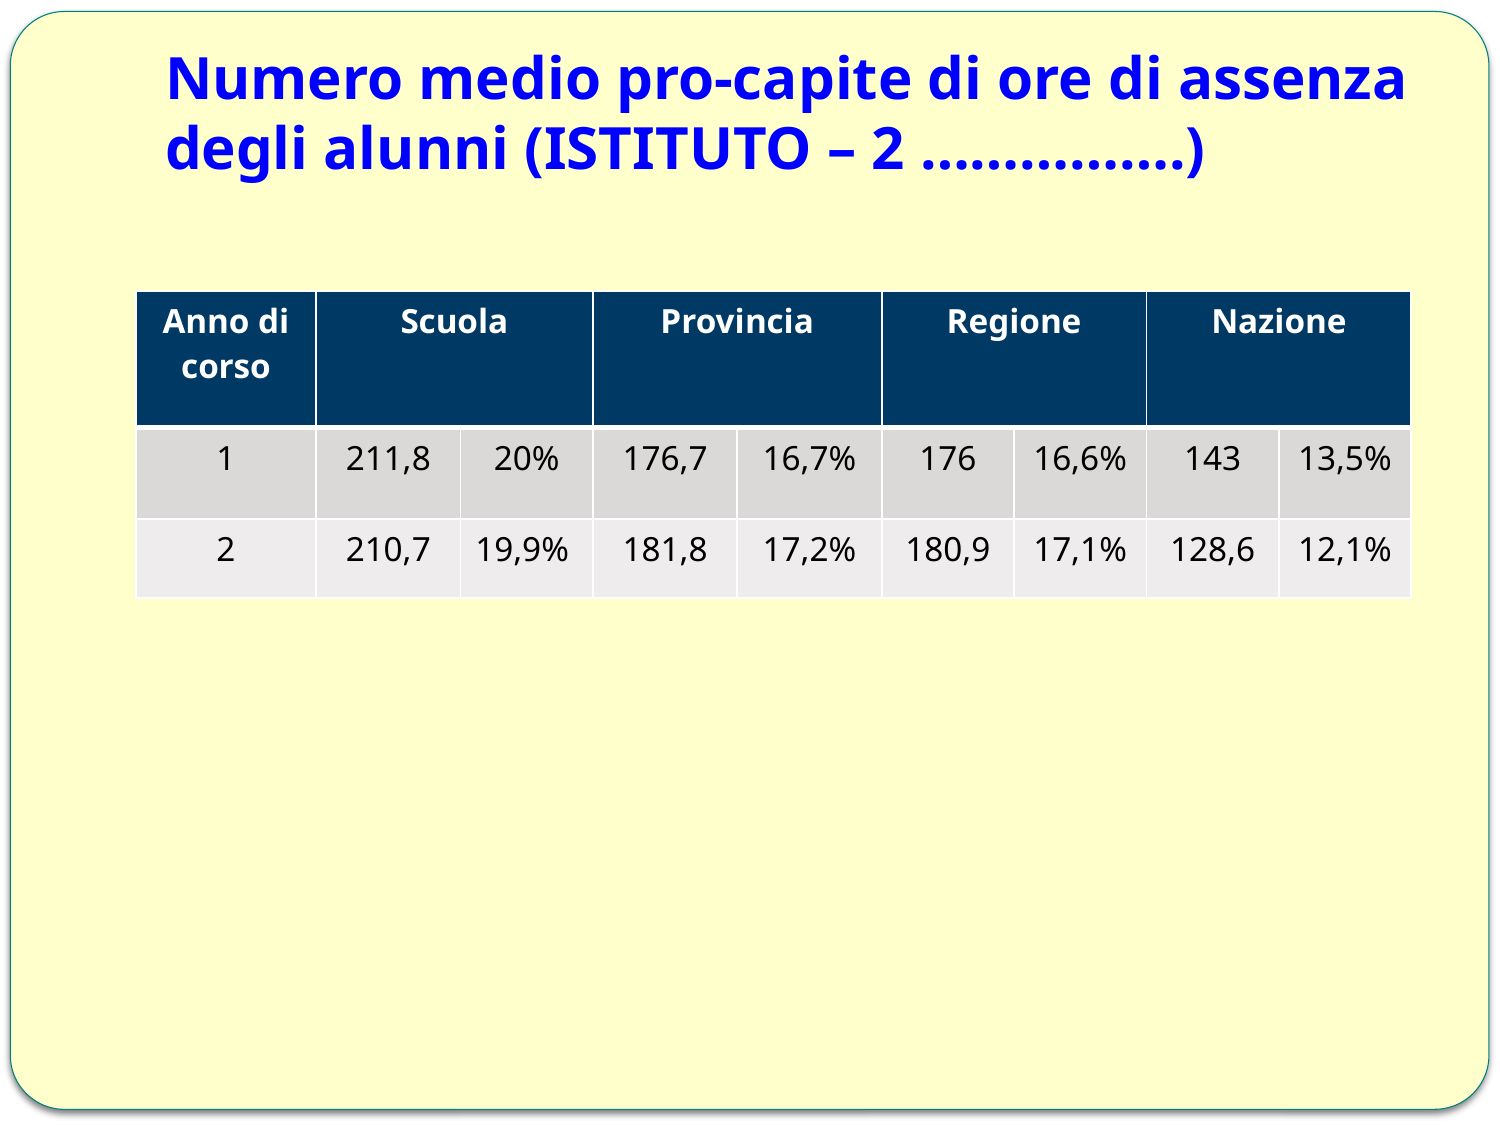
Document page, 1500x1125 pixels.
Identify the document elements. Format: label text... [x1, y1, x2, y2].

table_cell 13,5% [1280, 430, 1410, 518]
table_cell 143 [1147, 430, 1278, 518]
table_cell 180,9 [883, 520, 1013, 597]
table_cell 19,9% [461, 520, 592, 597]
table_cell 211,8 [317, 430, 460, 518]
table_header Anno di corso [137, 292, 315, 425]
table_header Provincia [594, 292, 881, 425]
table_cell 210,7 [317, 520, 460, 597]
table_header Scuola [317, 292, 592, 425]
table_cell 176,7 [594, 430, 736, 518]
table_cell 16,6% [1015, 430, 1146, 518]
table_cell 17,1% [1015, 520, 1146, 597]
table_header Nazione [1147, 292, 1410, 425]
table_cell 1 [137, 430, 315, 518]
table_cell 2 [137, 520, 315, 597]
table_cell 181,8 [594, 520, 736, 597]
table_cell 128,6 [1147, 520, 1278, 597]
table_cell 16,7% [738, 430, 881, 518]
title Numero medio pro-capite di ore di assenza degli alunni (ISTITUTO – 2 …………….) [149, 35, 1426, 197]
table_cell 176 [883, 430, 1013, 518]
table_cell 20% [461, 430, 592, 518]
table_header Regione [883, 292, 1146, 425]
table_cell 12,1% [1280, 520, 1410, 597]
table_cell 17,2% [738, 520, 881, 597]
